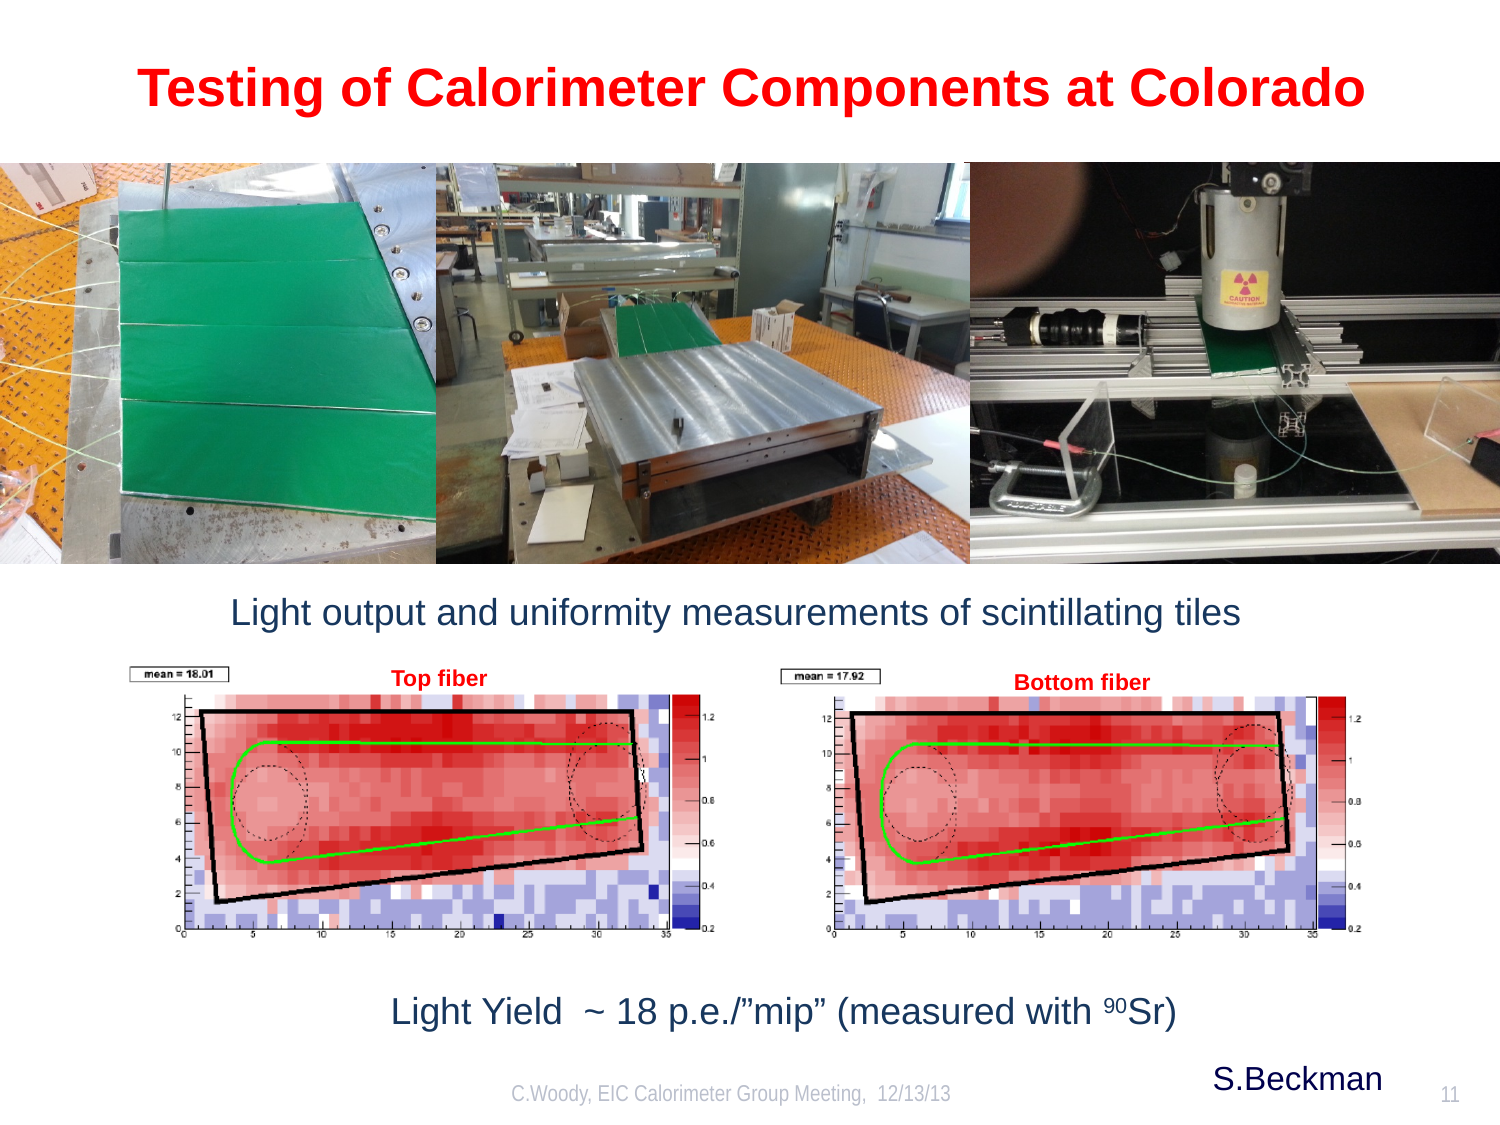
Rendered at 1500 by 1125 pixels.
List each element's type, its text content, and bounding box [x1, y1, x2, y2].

slide_number 11 [1125, 1074, 1475, 1113]
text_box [124, 656, 726, 950]
footer C.Woody, EIC Calorimeter Group Meeting, 12/13/13 [450, 1072, 1013, 1113]
text_box Light Yield ~ 18 p.e./”mip” (measured with 90Sr) [375, 979, 1193, 1040]
text_box S.Beckman [1197, 1049, 1399, 1105]
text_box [774, 659, 1376, 950]
text_box Light output and uniformity measurements of scintillating tiles [215, 580, 1257, 641]
picture [0, 162, 1500, 565]
text_box Testing of Calorimeter Components at Colorado [77, 24, 1428, 145]
